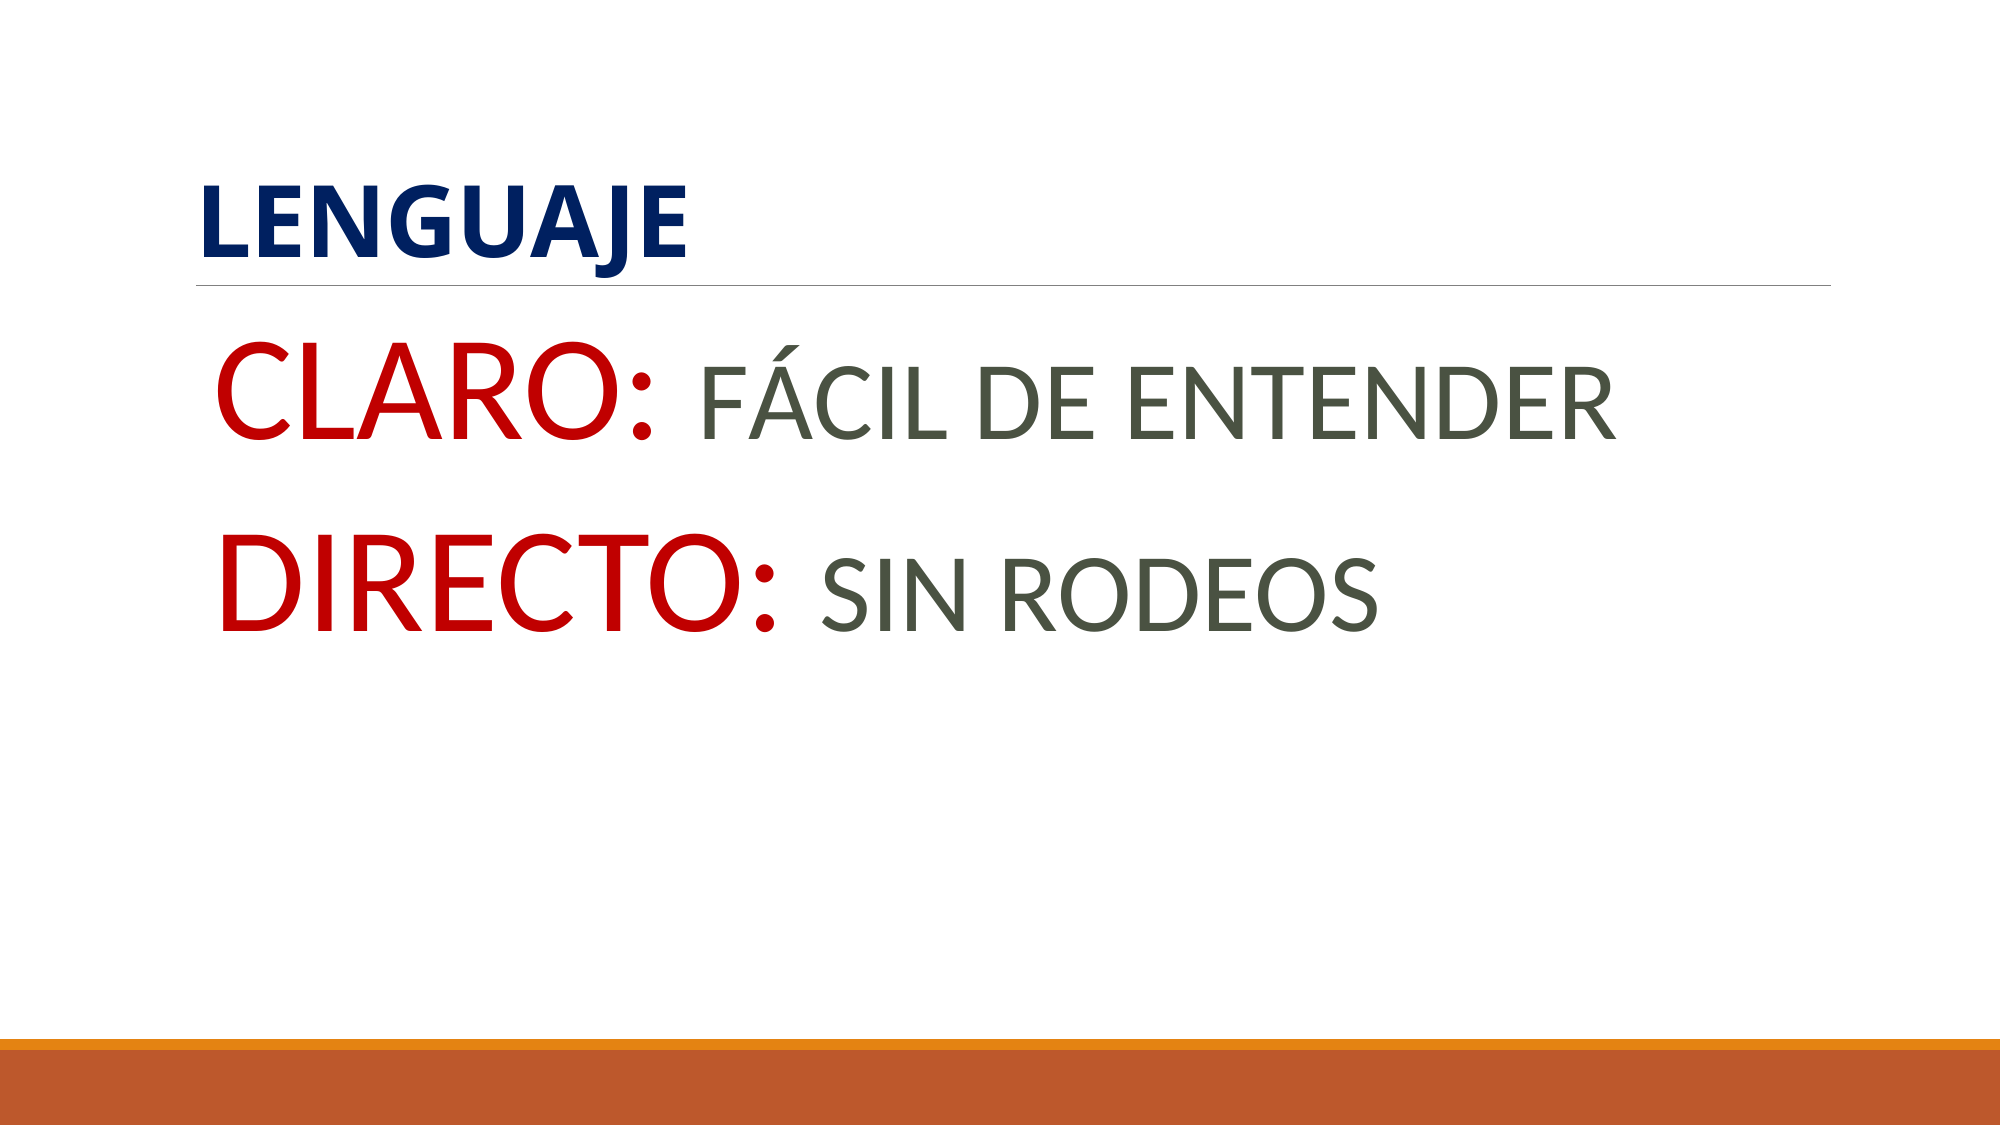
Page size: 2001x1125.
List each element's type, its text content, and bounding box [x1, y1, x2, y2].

list CLARO: FÁCIL DE ENTENDER DIRECTO: SIN RODEOS [180, 302, 1830, 963]
title LENGUAJE [180, 47, 1830, 285]
